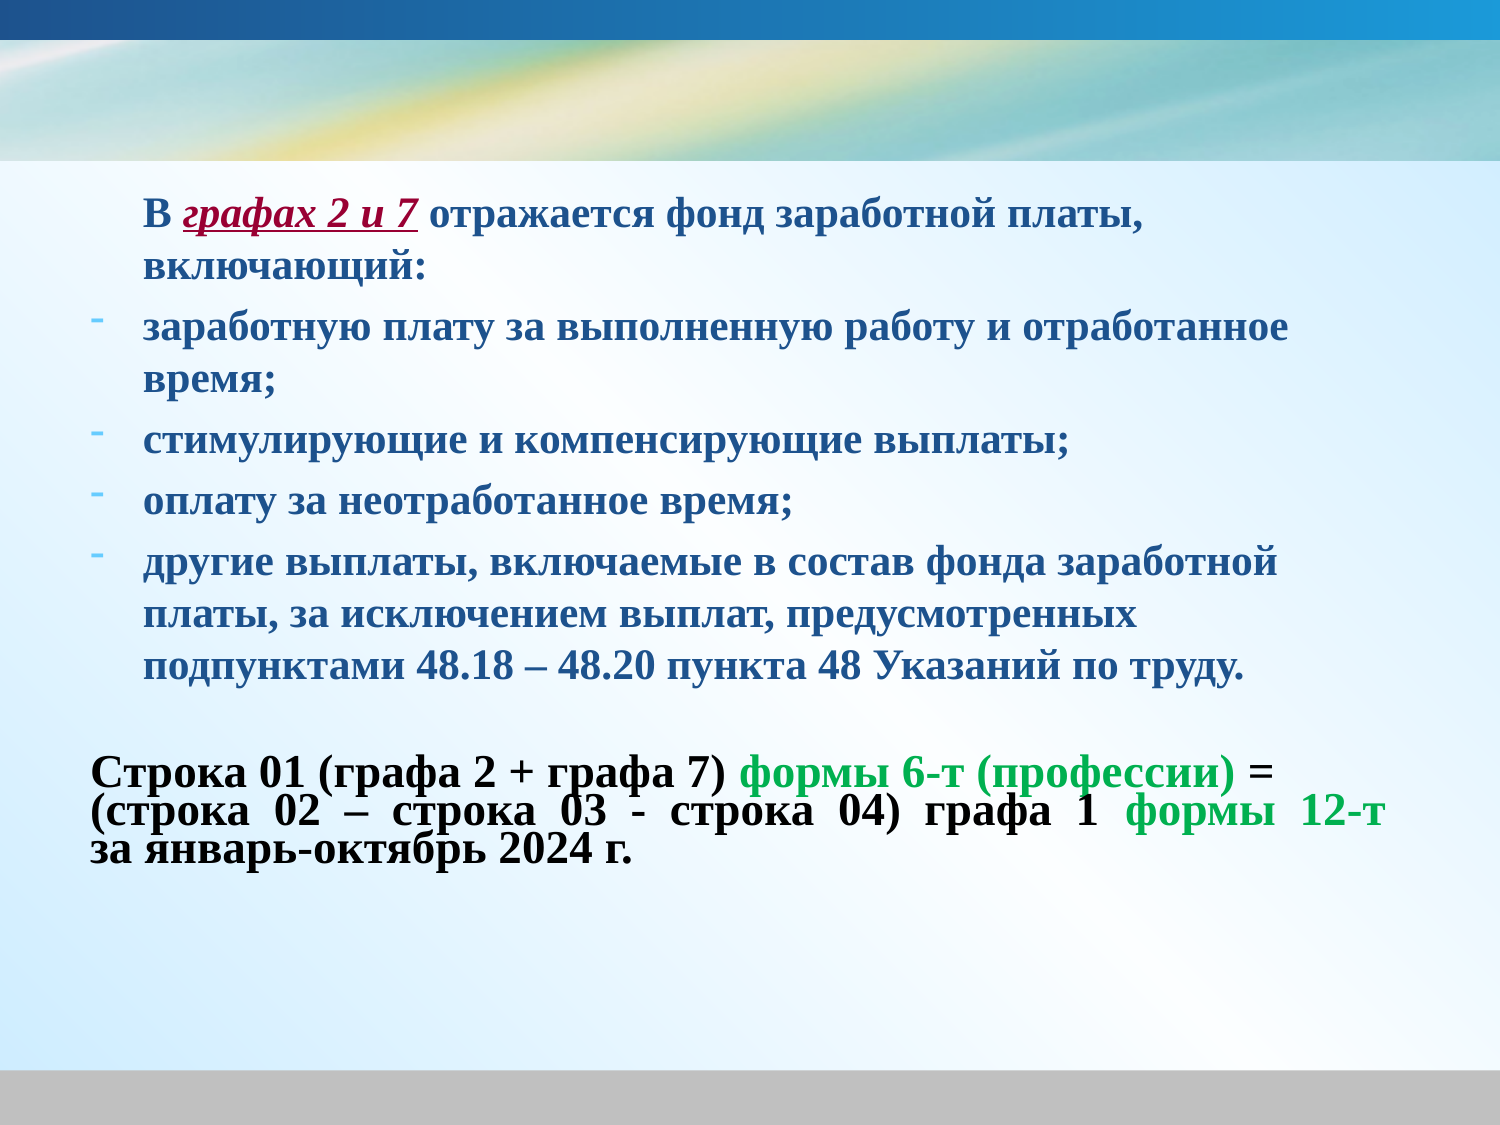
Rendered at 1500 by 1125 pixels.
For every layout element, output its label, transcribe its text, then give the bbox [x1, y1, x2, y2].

picture [0, 39, 1500, 161]
list В графах 2 и 7 отражается фонд заработной платы, включающий: заработную плату за выполненную работу и отработанное время; стимулирующие и компенсирующие выплаты; оплату за неотработанное время; другие выплаты, включаемые в состав фонда заработной платы, за исключением выплат, предусмотренных подпунктами 48.18 – 48.20 пункта 48 Указаний по труду. Строка 01 (графа 2 + графа 7) формы 6-т (профессии) = (строка 02 – строка 03 - строка 04) графа 1 формы 12-т за январь-октябрь 2024 г. [75, 176, 1425, 894]
